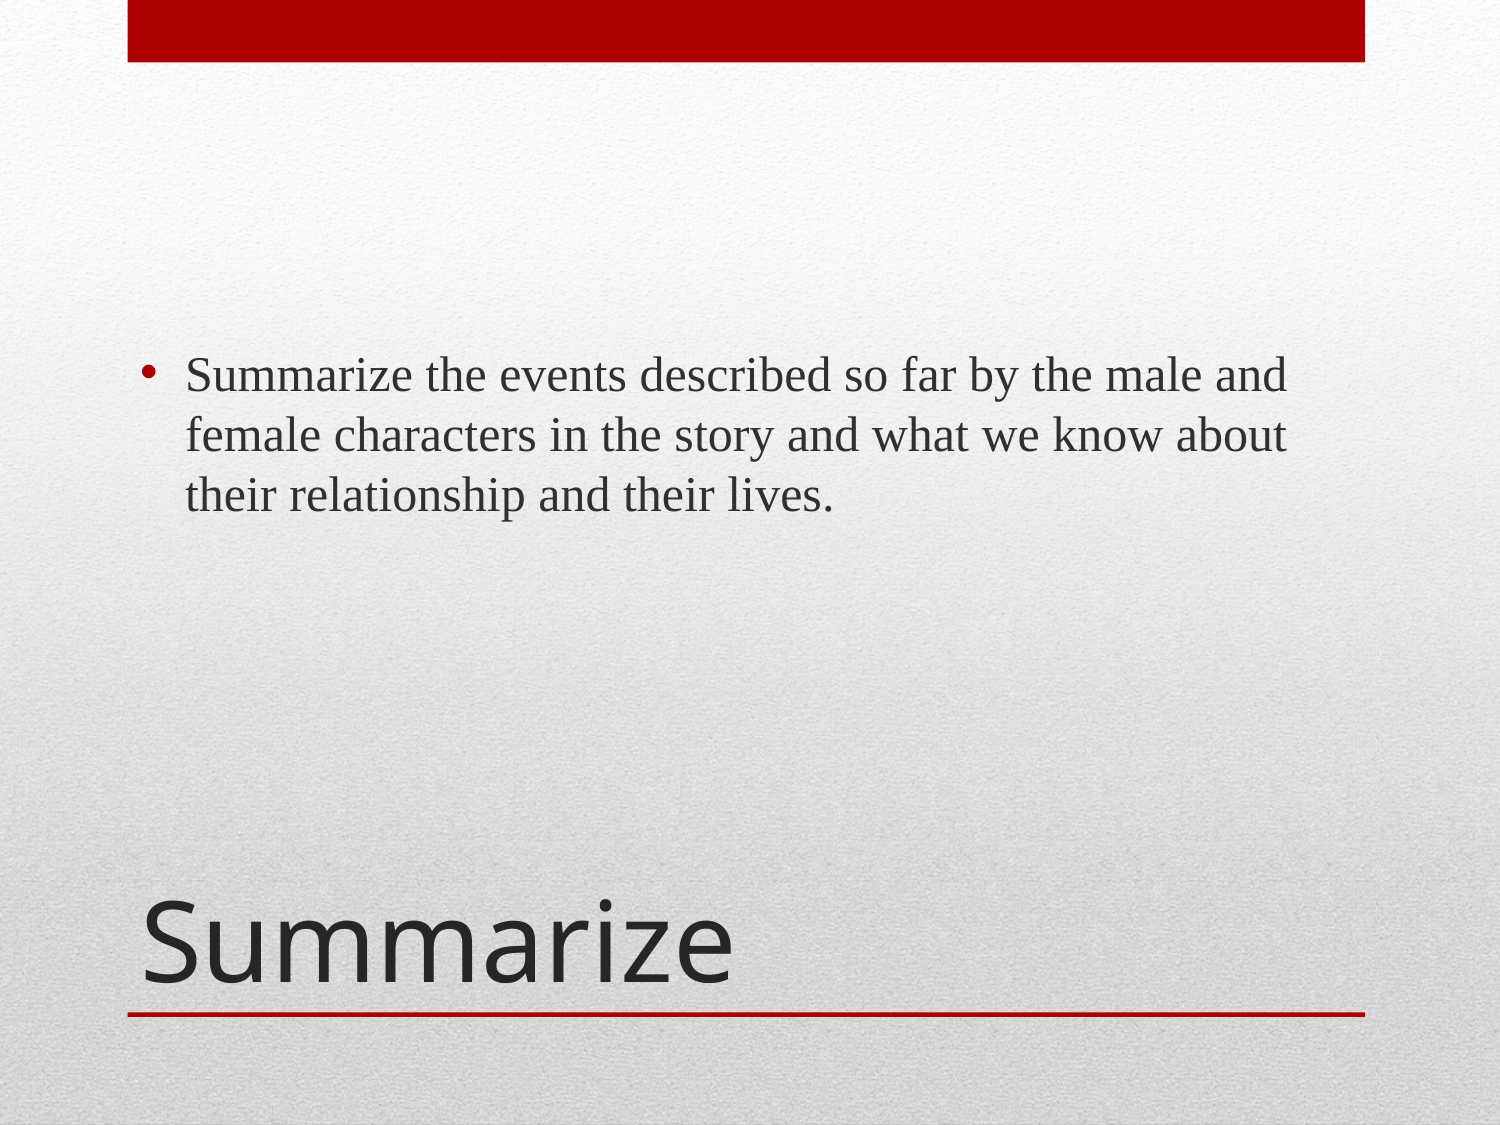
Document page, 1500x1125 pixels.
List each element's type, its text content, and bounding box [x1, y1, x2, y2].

title Summarize [125, 750, 1238, 1013]
list Summarize the events described so far by the male and female characters in the story and what we know about their relationship and their lives. [125, 112, 1363, 750]
